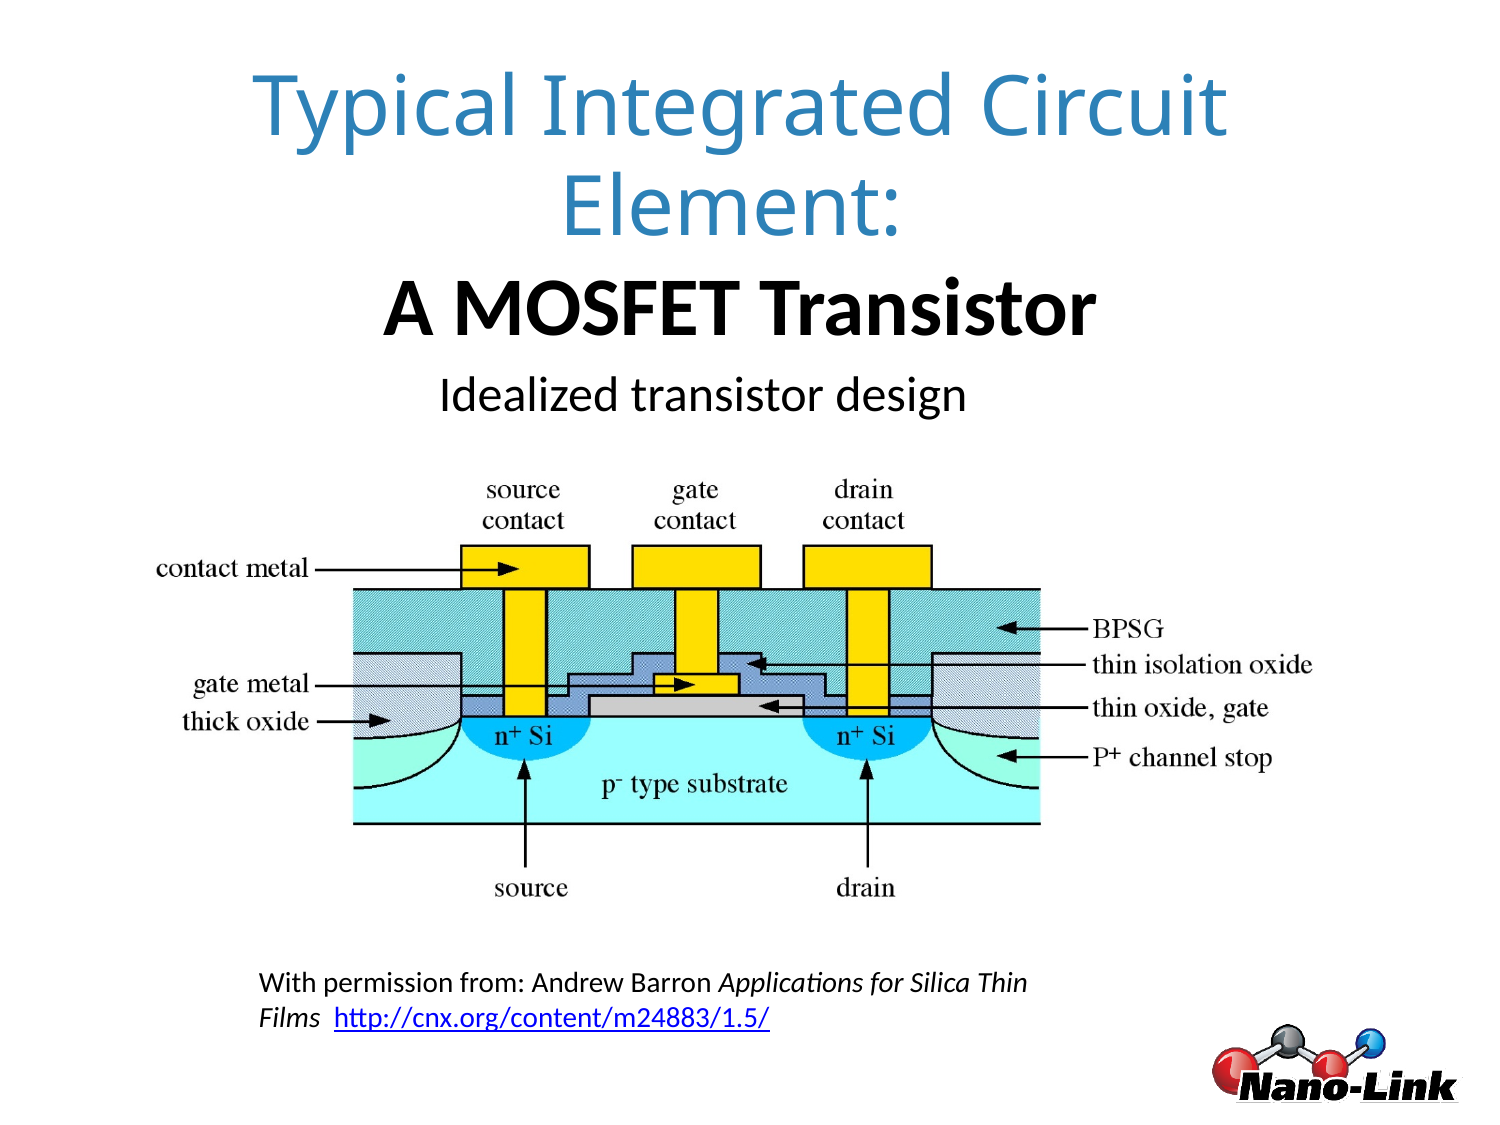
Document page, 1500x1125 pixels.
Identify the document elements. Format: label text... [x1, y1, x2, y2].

picture [131, 440, 1351, 934]
text_box Idealized transistor design [423, 354, 1016, 429]
text_box With permission from: Andrew Barron Applications for Silica Thin Films http://cnx.org/content/m24883/1.5/ [244, 956, 1100, 1041]
picture [1212, 1024, 1463, 1103]
text_box Typical Integrated Circuit Element: A MOSFET Transistor [65, 45, 1416, 233]
